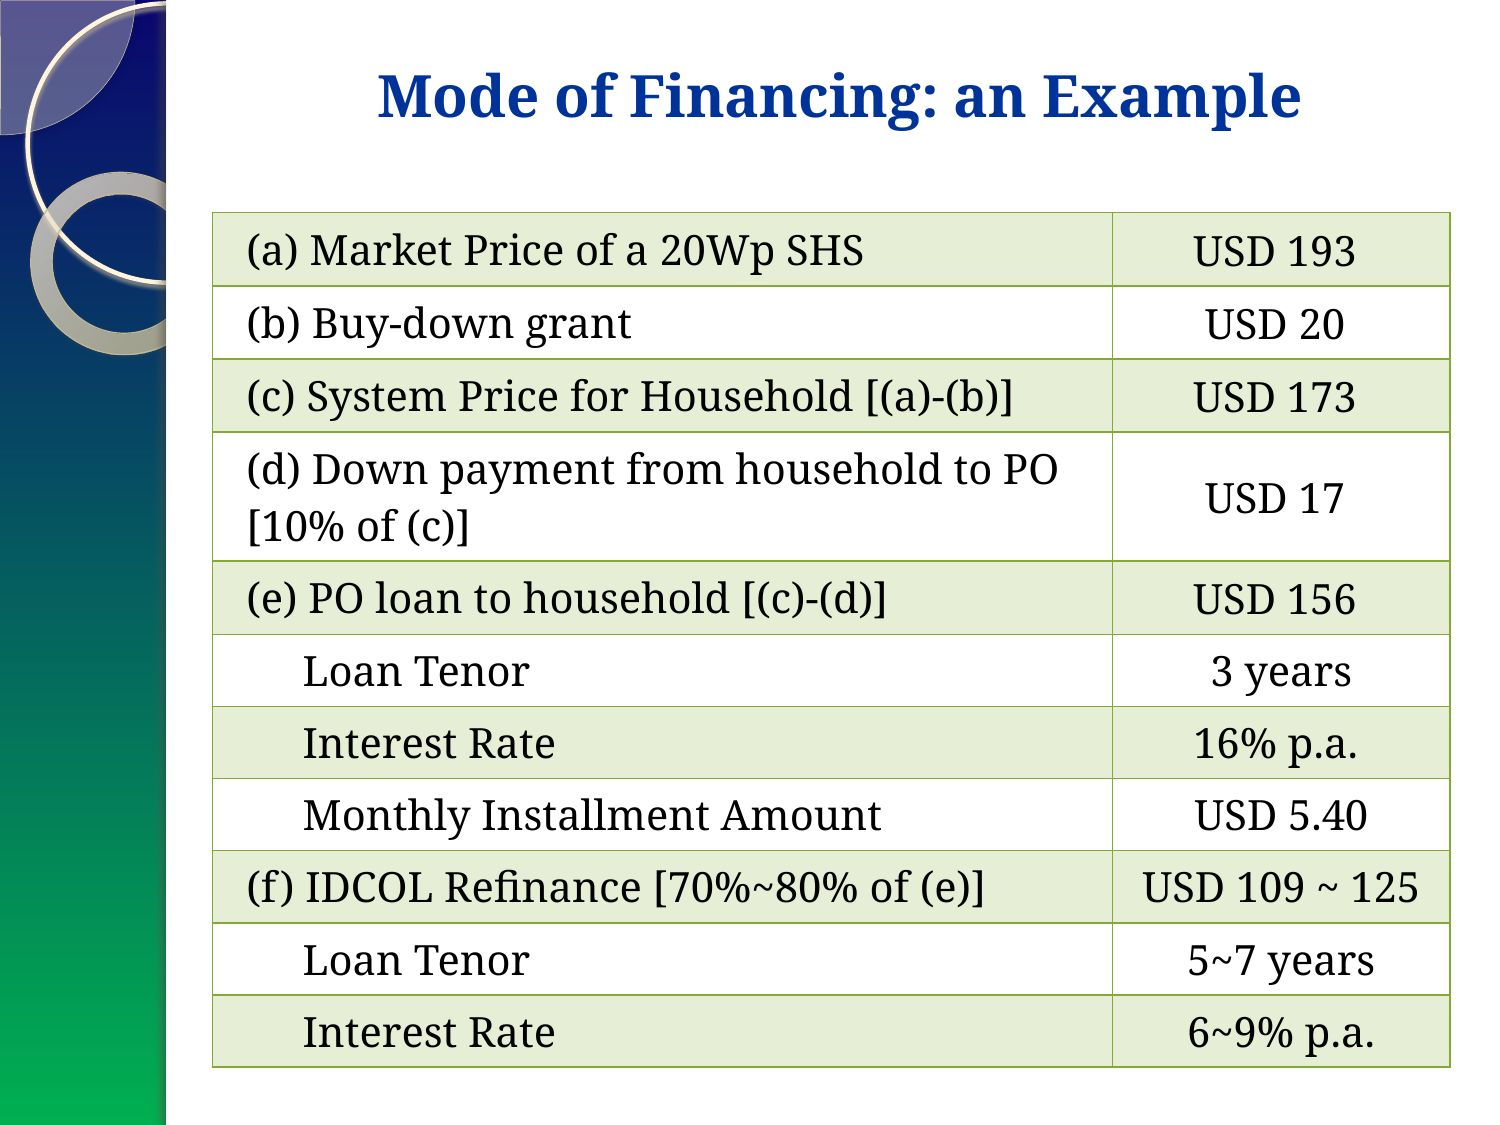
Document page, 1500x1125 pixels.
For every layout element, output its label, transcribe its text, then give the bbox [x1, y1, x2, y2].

title Mode of Financing: an Example [225, 0, 1455, 188]
table_cell Interest Rate [213, 996, 1112, 1066]
table_cell 6~9% p.a. [1113, 996, 1449, 1066]
table_cell (f) IDCOL Refinance [70%~80% of (e)] [213, 851, 1112, 922]
table_header USD 193 [1113, 213, 1449, 285]
table_cell (d) Down payment from household to PO [10% of (c)] [213, 433, 1112, 560]
table_cell (b) Buy-down grant [213, 287, 1112, 358]
table_cell (c) System Price for Household [(a)-(b)] [213, 360, 1112, 431]
table_cell Monthly Installment Amount [213, 779, 1112, 850]
table_cell USD 17 [1113, 433, 1449, 560]
table_cell USD 20 [1113, 287, 1449, 358]
table_cell 16% p.a. [1113, 707, 1449, 778]
table_cell 3 years [1113, 635, 1449, 706]
table_cell USD 5.40 [1113, 779, 1449, 850]
table_cell USD 173 [1113, 360, 1449, 431]
table_cell 5~7 years [1113, 924, 1449, 994]
table_cell USD 109 ~ 125 [1113, 851, 1449, 922]
table_header (a) Market Price of a 20Wp SHS [213, 213, 1112, 285]
table_cell Loan Tenor [213, 924, 1112, 994]
table_cell Interest Rate [213, 707, 1112, 778]
table_cell USD 156 [1113, 562, 1449, 634]
table_cell (e) PO loan to household [(c)-(d)] [213, 562, 1112, 634]
table_cell Loan Tenor [213, 635, 1112, 706]
